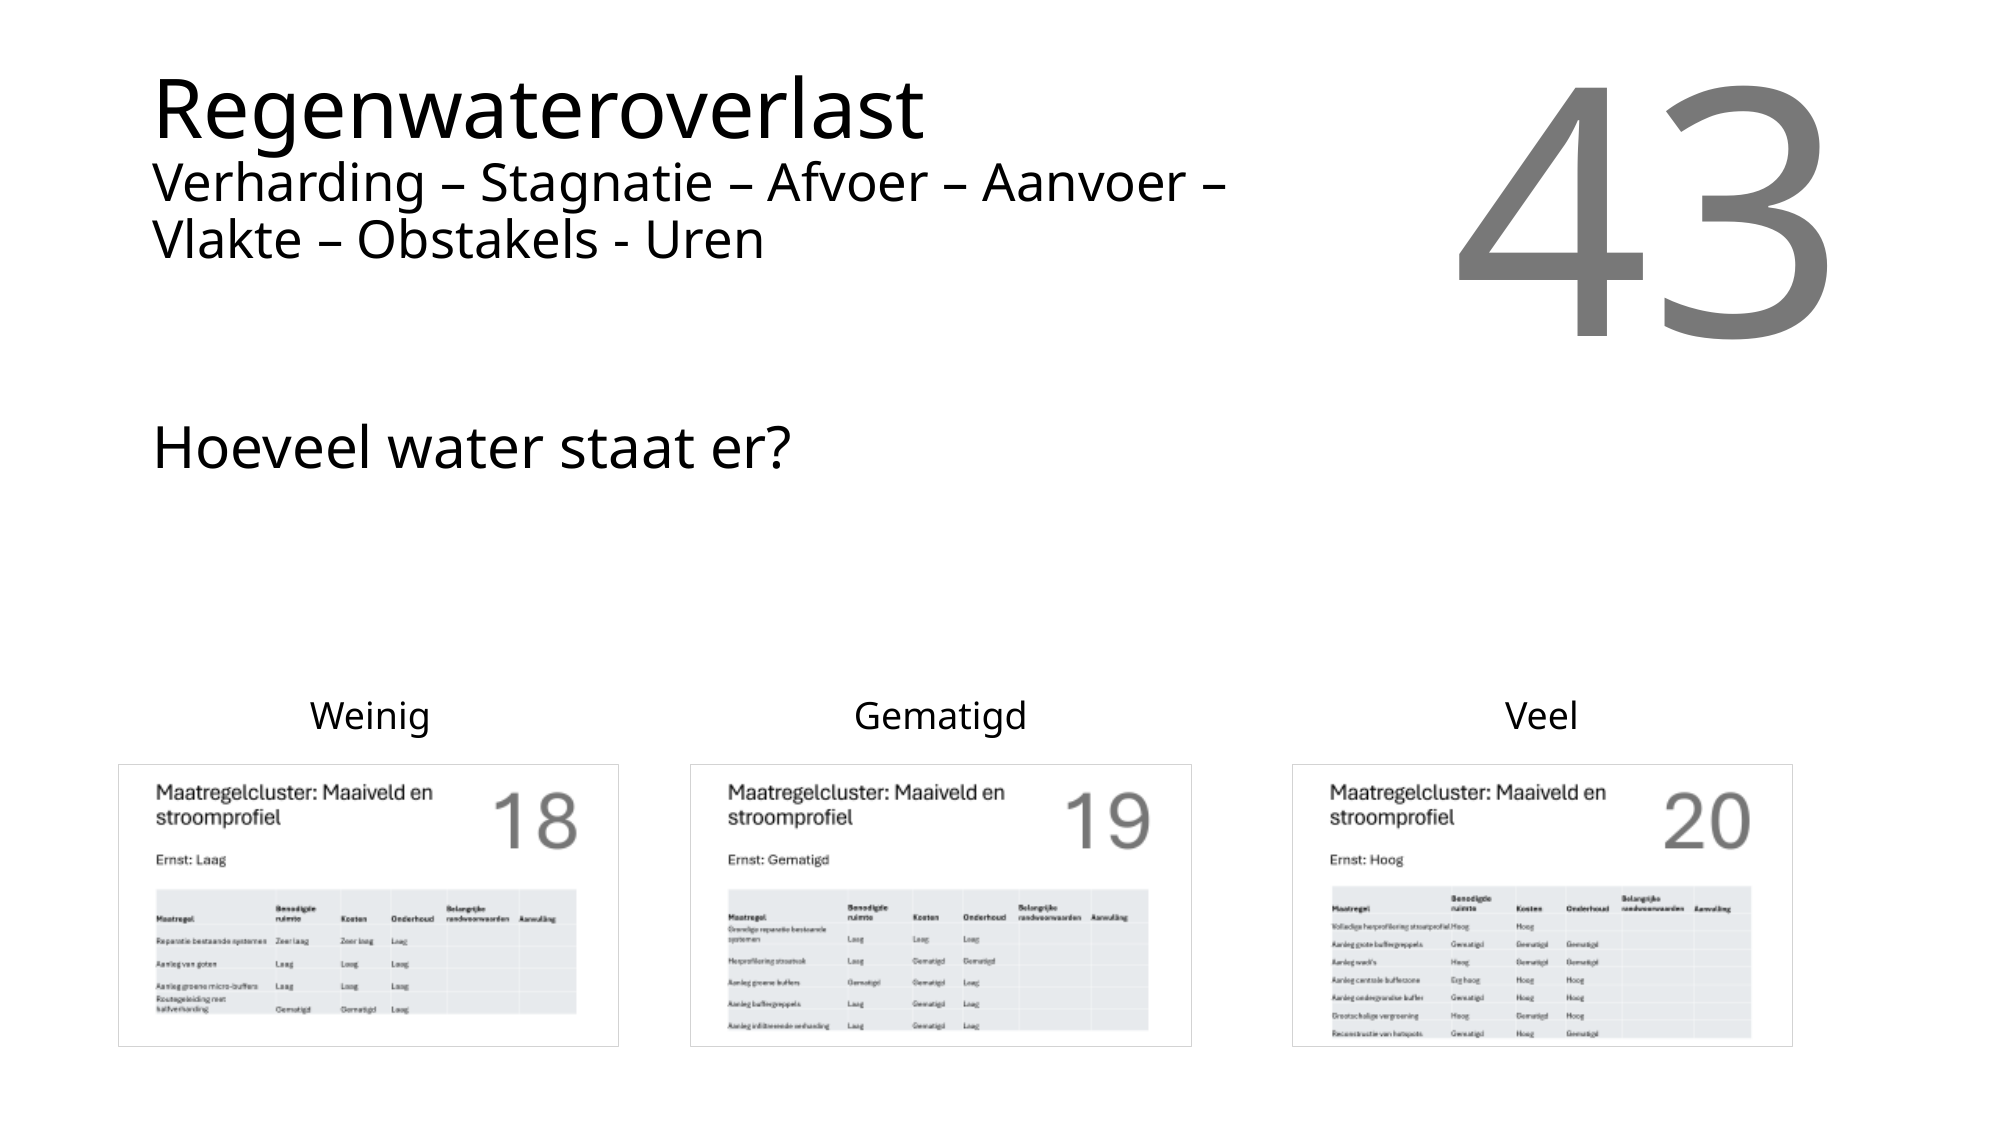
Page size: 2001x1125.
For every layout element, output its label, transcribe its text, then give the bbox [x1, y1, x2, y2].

text_box Weinig [153, 684, 588, 745]
text_box Gematigd [712, 684, 1170, 745]
list Hoeveel water staat er? [137, 410, 1863, 552]
text_box Veel [1313, 684, 1771, 745]
title Regenwateroverlast Verharding – Stagnatie – Afvoer – Aanvoer – Vlakte – Obstakels - Uren [137, 59, 1360, 278]
slide_number 43 [1396, 59, 1863, 393]
picture [119, 765, 618, 1046]
picture [1293, 765, 1792, 1046]
picture [691, 765, 1191, 1046]
